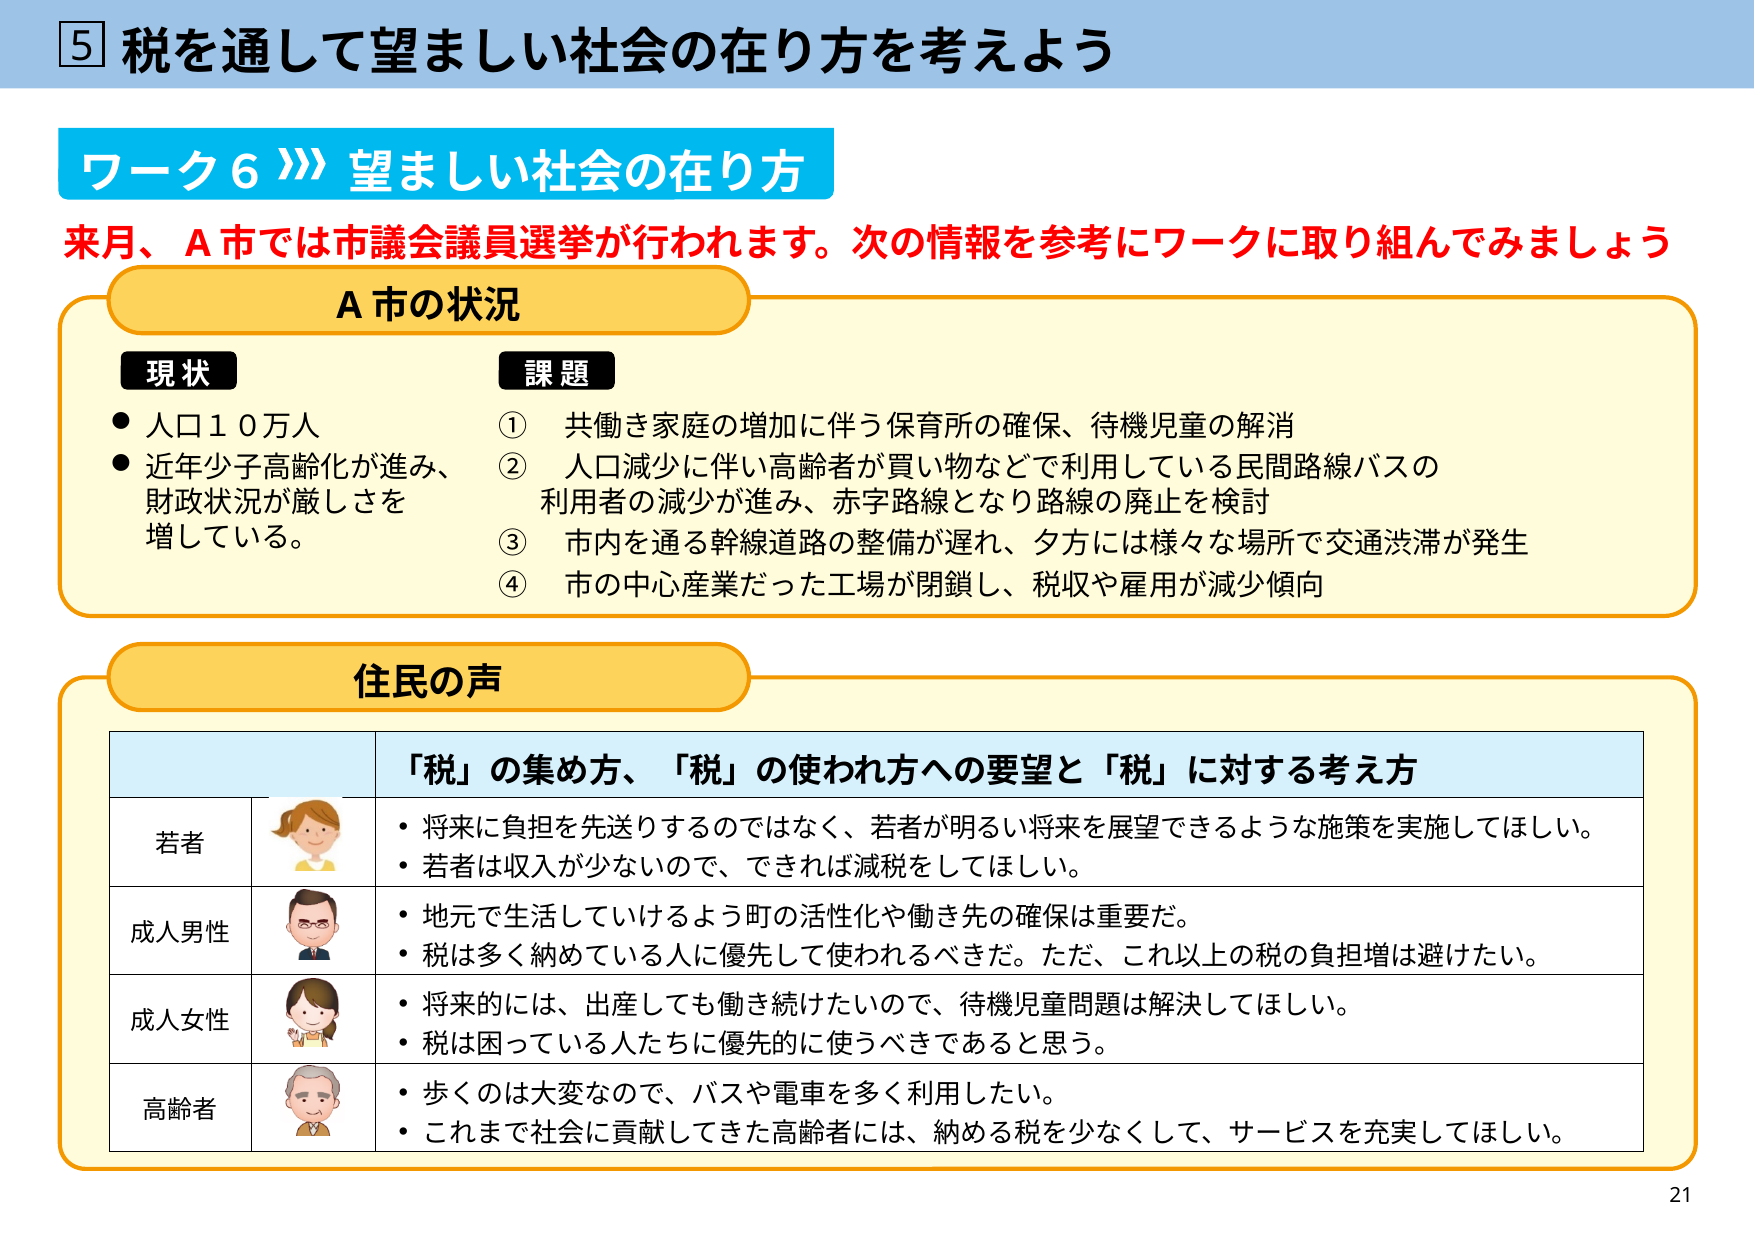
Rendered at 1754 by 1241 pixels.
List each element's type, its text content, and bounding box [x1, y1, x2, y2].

table_header 「税」の集め方、「税」の使われ方への要望と「税」に対する考え方 [376, 732, 1643, 797]
table_cell 成人女性 [110, 975, 251, 1063]
text_box 来月、A市では市議会議員選挙が行われます。次の情報を参考にワークに取り組んでみましょう [63, 217, 1698, 262]
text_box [59, 267, 1696, 616]
table_cell 歩くのは大変なので、バスや電車を多く利用したい。 これまで社会に貢献してきた高齢者には、納める税を少なくして、サービスを充実してほしい。 [376, 1064, 1643, 1151]
picture [280, 978, 345, 1047]
picture [281, 889, 344, 960]
table_cell [252, 1064, 375, 1151]
text_box 住民の声 [107, 642, 751, 712]
table_cell 将来に負担を先送りするのではなく、若者が明るい将来を展望できるような施策を実施してほしい。 若者は収入が少ないので、できれば減税をしてほしい。 [376, 798, 1643, 886]
table_cell 将来的には、出産しても働き続けたいので、待機児童問題は解決してほしい。 税は困っている人たちに優先的に使うべきであると思う。 [376, 975, 1643, 1063]
table_cell 若者 [110, 798, 251, 886]
table_cell 地元で生活していけるよう町の活性化や働き先の確保は重要だ。 税は多く納めている人に優先して使われるべきだ。ただ、これ以上の税の負担増は避けたい。 [376, 887, 1643, 974]
picture [280, 1065, 345, 1136]
text_box 5 [63, 18, 100, 70]
table_cell 高齢者 [110, 1064, 251, 1151]
table_cell 成人男性 [110, 887, 251, 974]
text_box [278, 148, 326, 180]
text_box [58, 676, 1697, 1170]
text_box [58, 127, 834, 200]
table_cell [252, 798, 375, 886]
table_header [110, 732, 375, 797]
title 税を通して望ましい社会の在り方を考えよう [120, 19, 1716, 72]
table_cell [252, 887, 375, 974]
text_box 21 [1670, 1182, 1693, 1208]
table_cell [252, 975, 375, 1063]
picture [268, 797, 343, 871]
